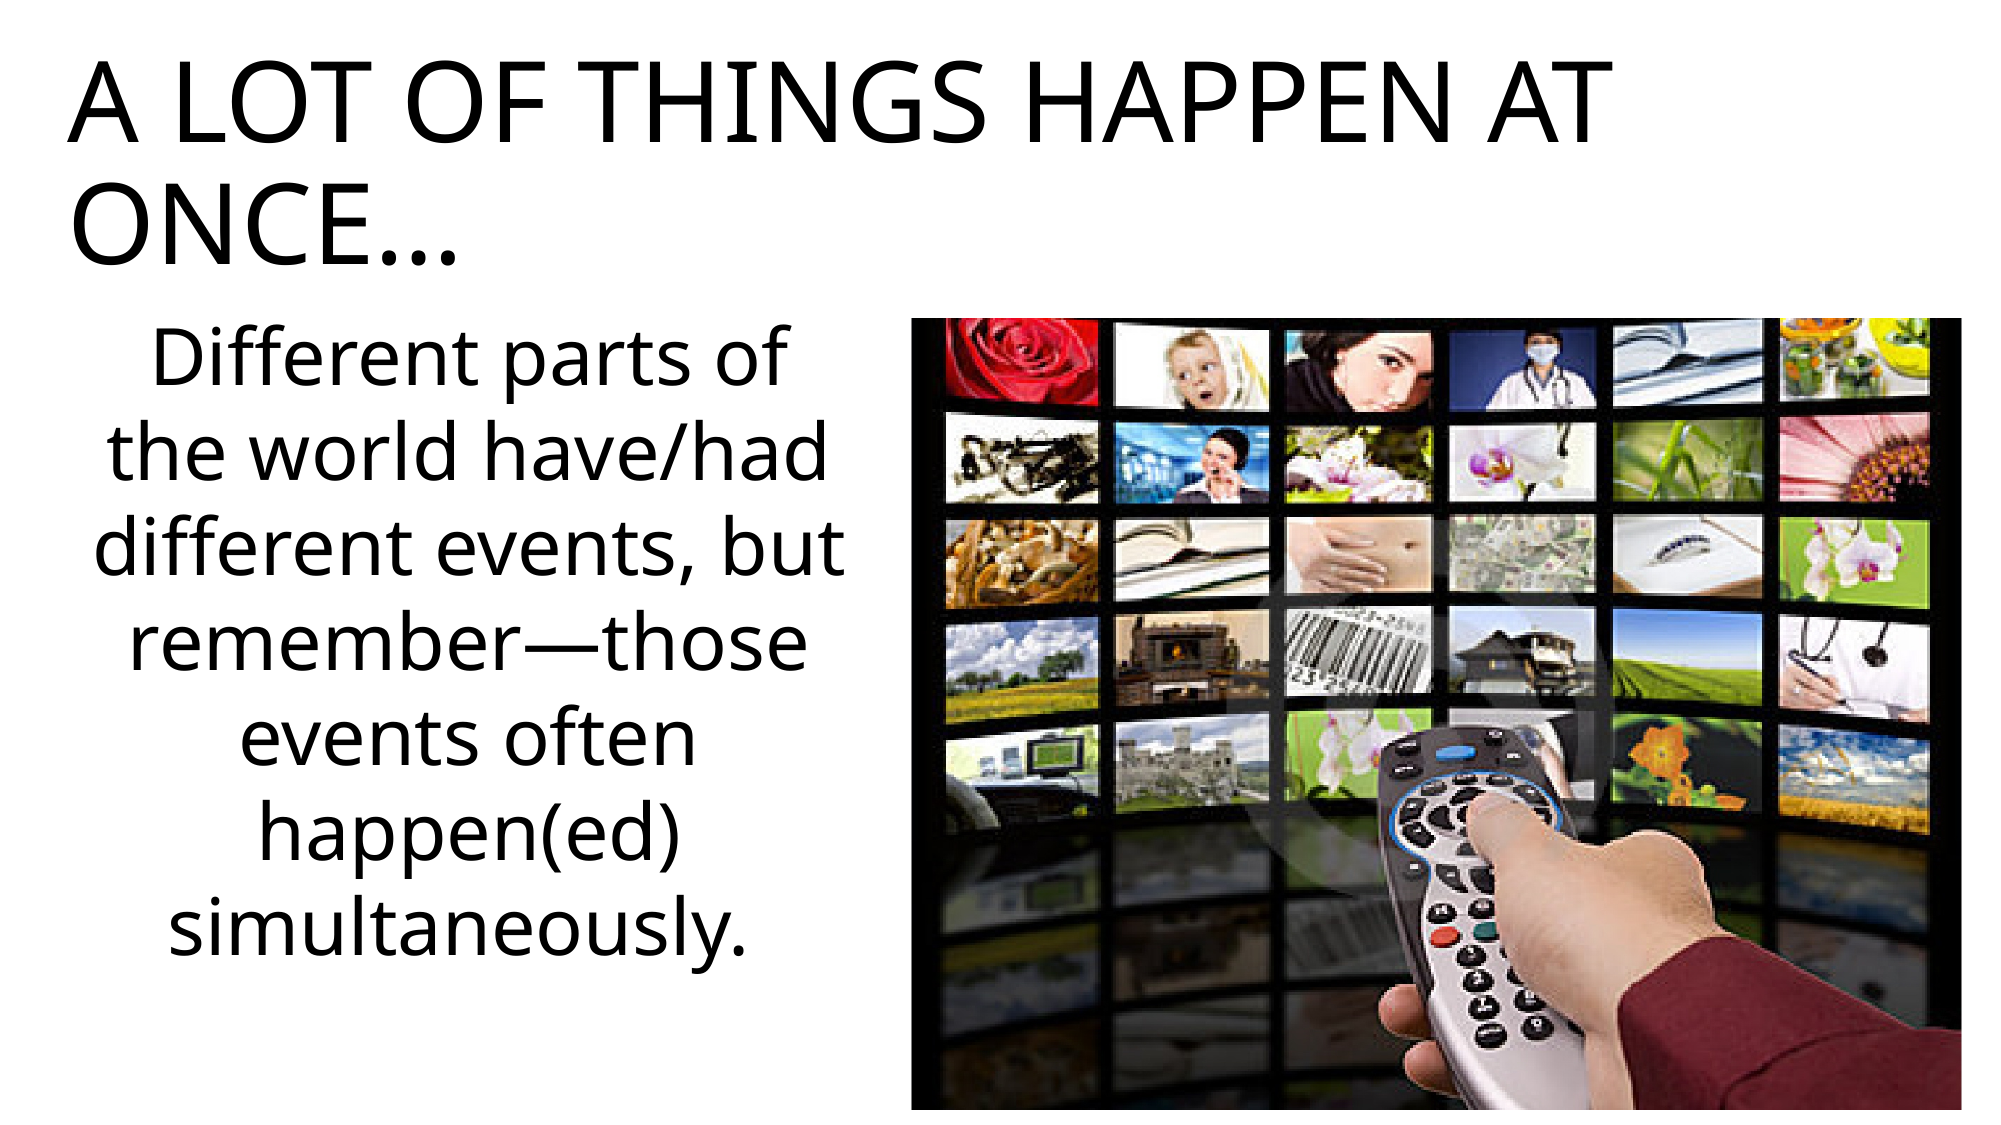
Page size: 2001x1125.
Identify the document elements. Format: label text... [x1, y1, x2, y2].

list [912, 322, 1961, 1108]
title A Lot of things happen at once… [52, 35, 1703, 300]
text_box Different parts of the world have/had different events, but remember—those events often happen(ed) simultaneously. [71, 299, 867, 1024]
